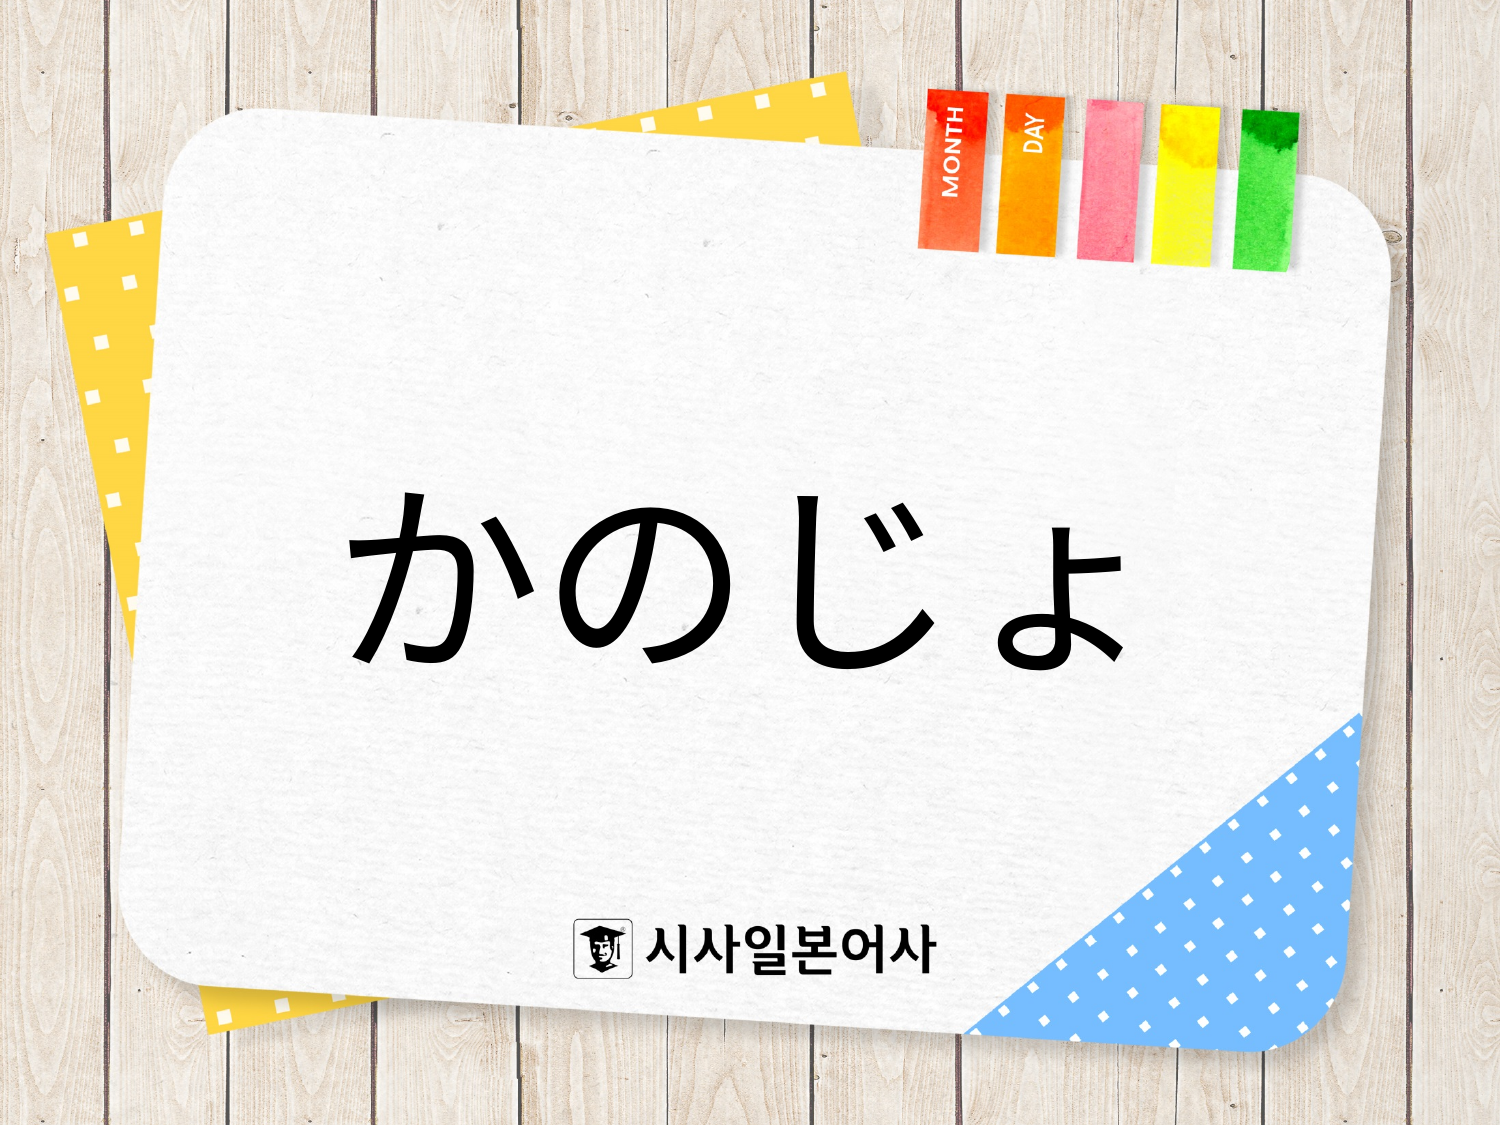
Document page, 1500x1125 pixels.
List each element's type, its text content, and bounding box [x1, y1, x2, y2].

title かのじょ [75, 338, 1425, 811]
picture [0, 0, 1500, 1125]
